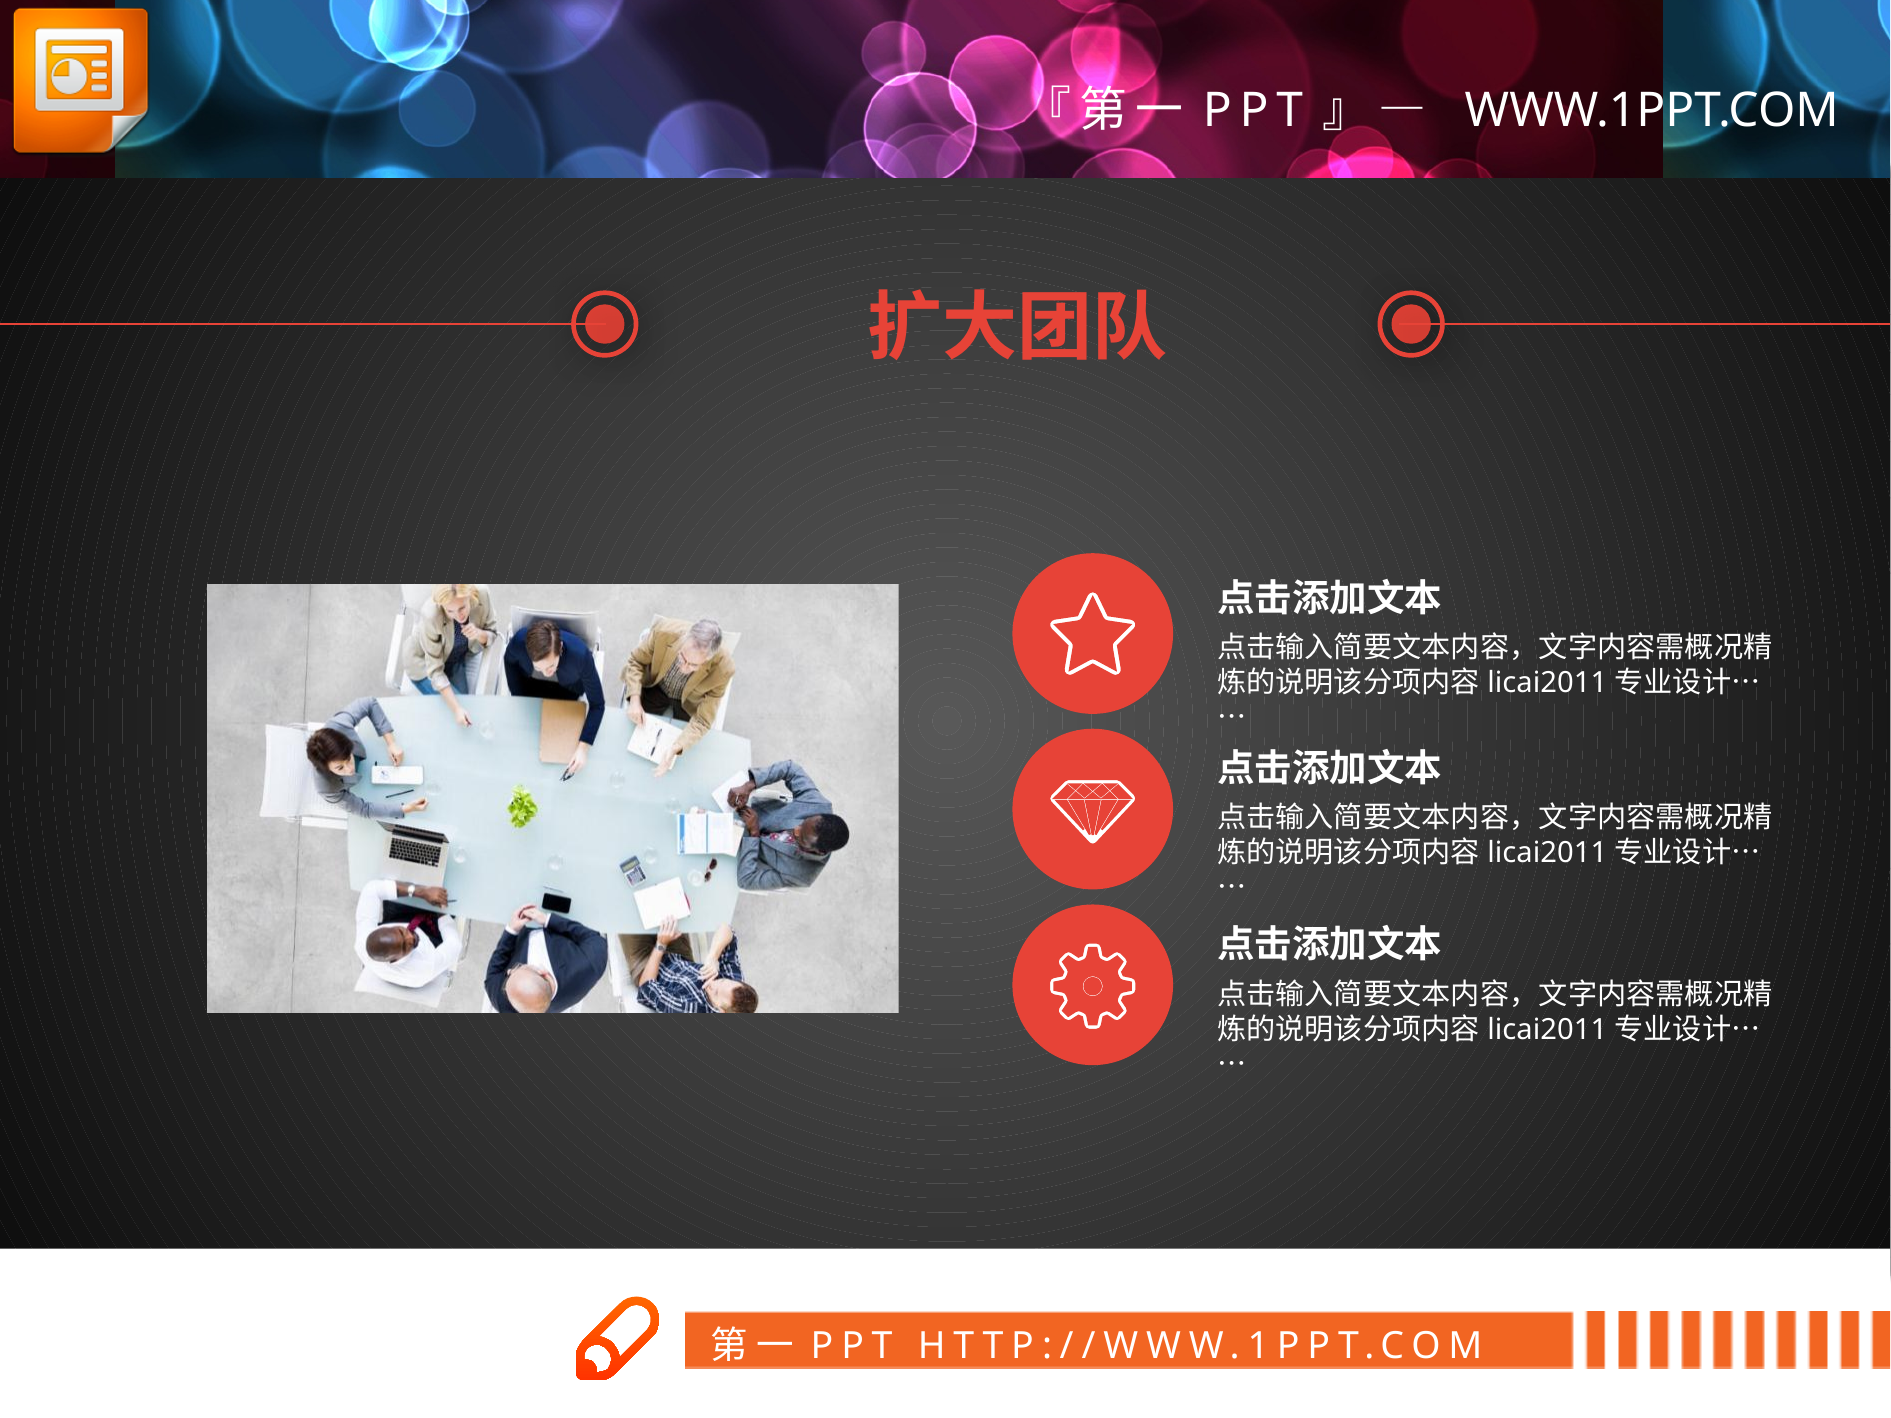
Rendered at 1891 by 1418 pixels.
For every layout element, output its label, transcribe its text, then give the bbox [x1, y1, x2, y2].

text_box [1379, 292, 1891, 356]
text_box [1014, 730, 1172, 888]
text_box 点击添加文本 [1202, 912, 1490, 967]
text_box 点击添加文本 [1202, 736, 1490, 791]
text_box 点击输入简要文本内容，文字内容需概况精炼的说明该分项内容licai2011专业设计…… [1202, 791, 1792, 912]
text_box [207, 584, 899, 1013]
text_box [0, 292, 637, 356]
picture [685, 1311, 1891, 1369]
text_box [1014, 906, 1172, 1064]
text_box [1014, 555, 1172, 713]
text_box 点击输入简要文本内容，文字内容需概况精炼的说明该分项内容licai2011专业设计…… [1202, 621, 1792, 741]
text_box 点击输入简要文本内容，文字内容需概况精炼的说明该分项内容licai2011专业设计…… [1202, 967, 1792, 1088]
text_box 点击添加文本 [1202, 566, 1490, 621]
picture [0, 0, 1891, 178]
text_box 扩大团队 [852, 271, 1184, 377]
